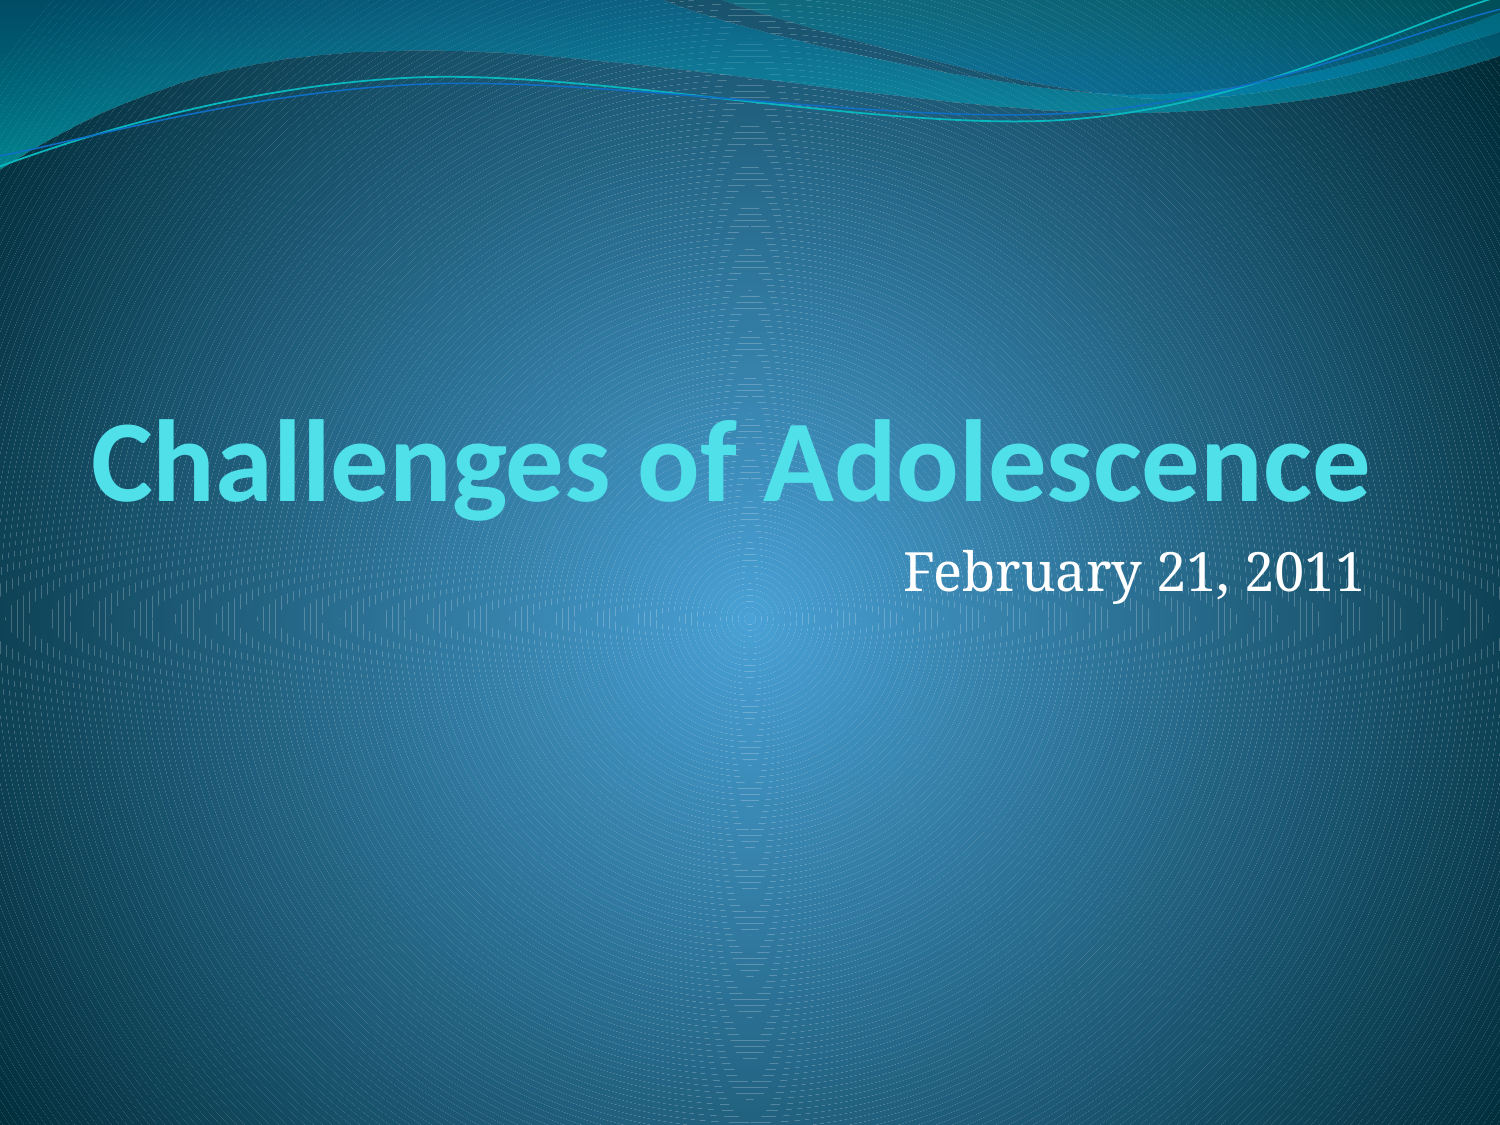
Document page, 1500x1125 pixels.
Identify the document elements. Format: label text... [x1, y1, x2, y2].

subtitle February 21, 2011 [87, 529, 1376, 818]
title Challenges of Adolescence [87, 224, 1376, 525]
